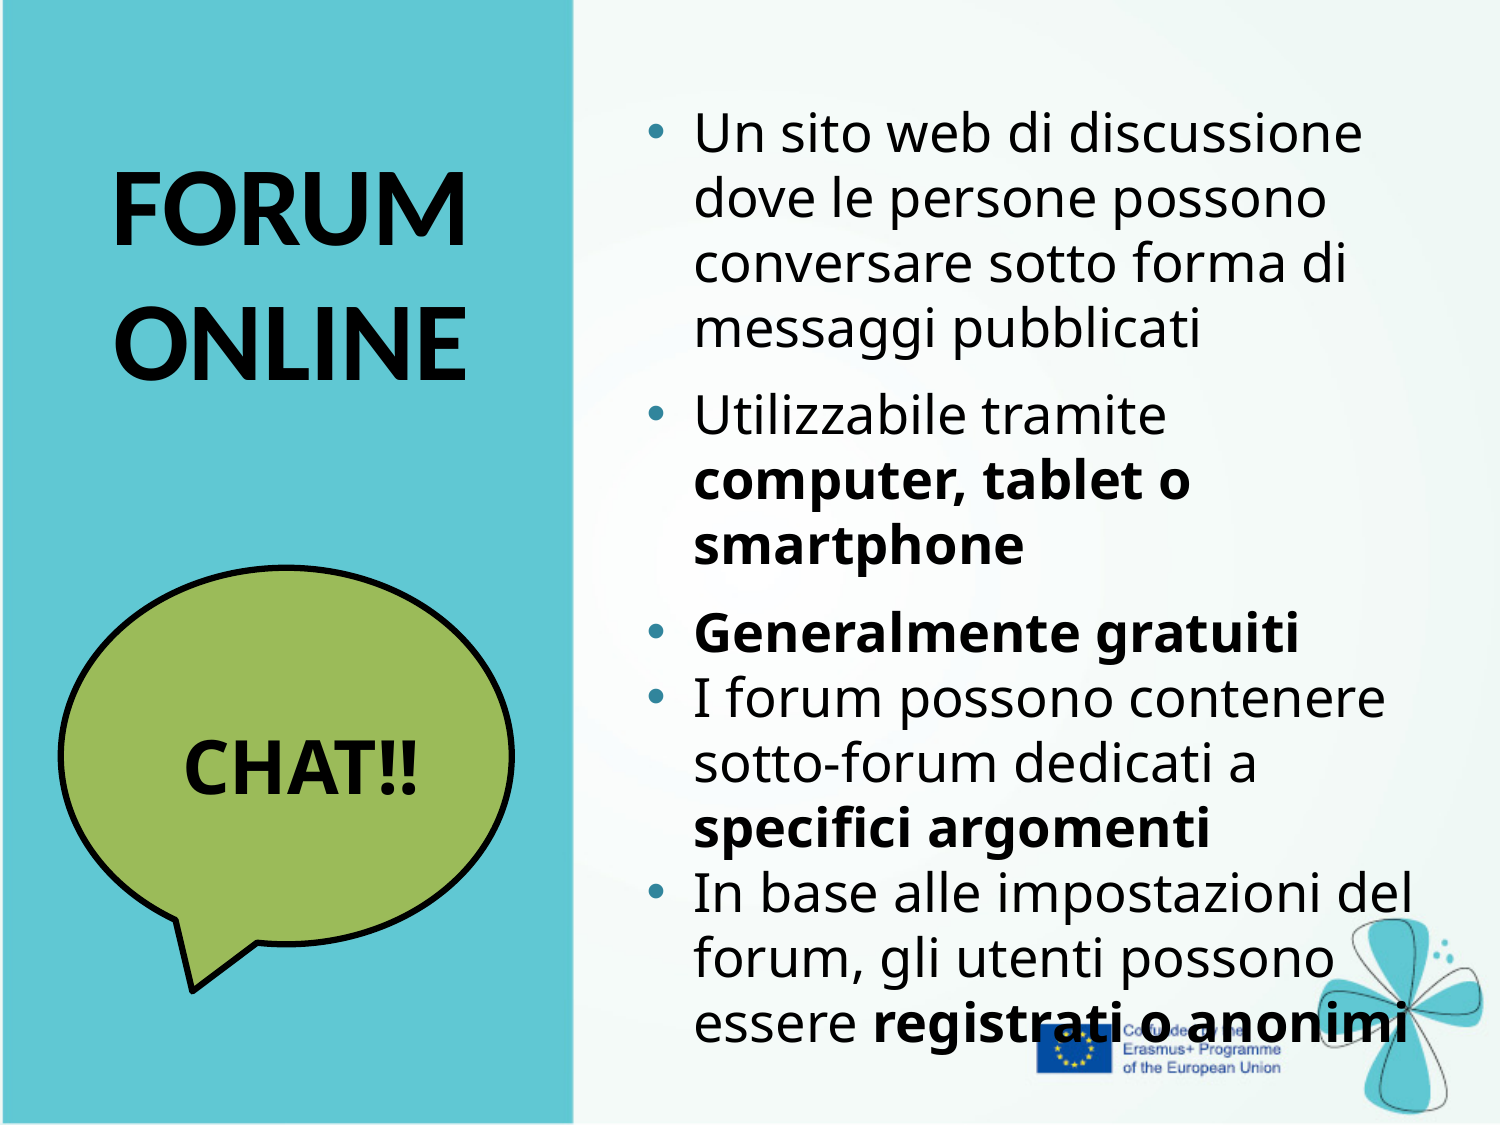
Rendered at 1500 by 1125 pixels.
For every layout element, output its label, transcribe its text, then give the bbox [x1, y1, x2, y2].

text_box CHAT!! [147, 711, 455, 817]
text_box Un sito web di discussione dove le persone possono conversare sotto forma di messaggi pubblicati Utilizzabile tramite computer, tablet o smartphone Generalmente gratuiti I forum possono contenere sotto-forum dedicati a specifici argomenti In base alle impostazioni del forum, gli utenti possono essere registrati o anonimi [631, 91, 1437, 1061]
picture [0, 0, 1500, 1125]
text_box FORUM ONLINE [29, 125, 554, 411]
text_box [58, 565, 514, 994]
